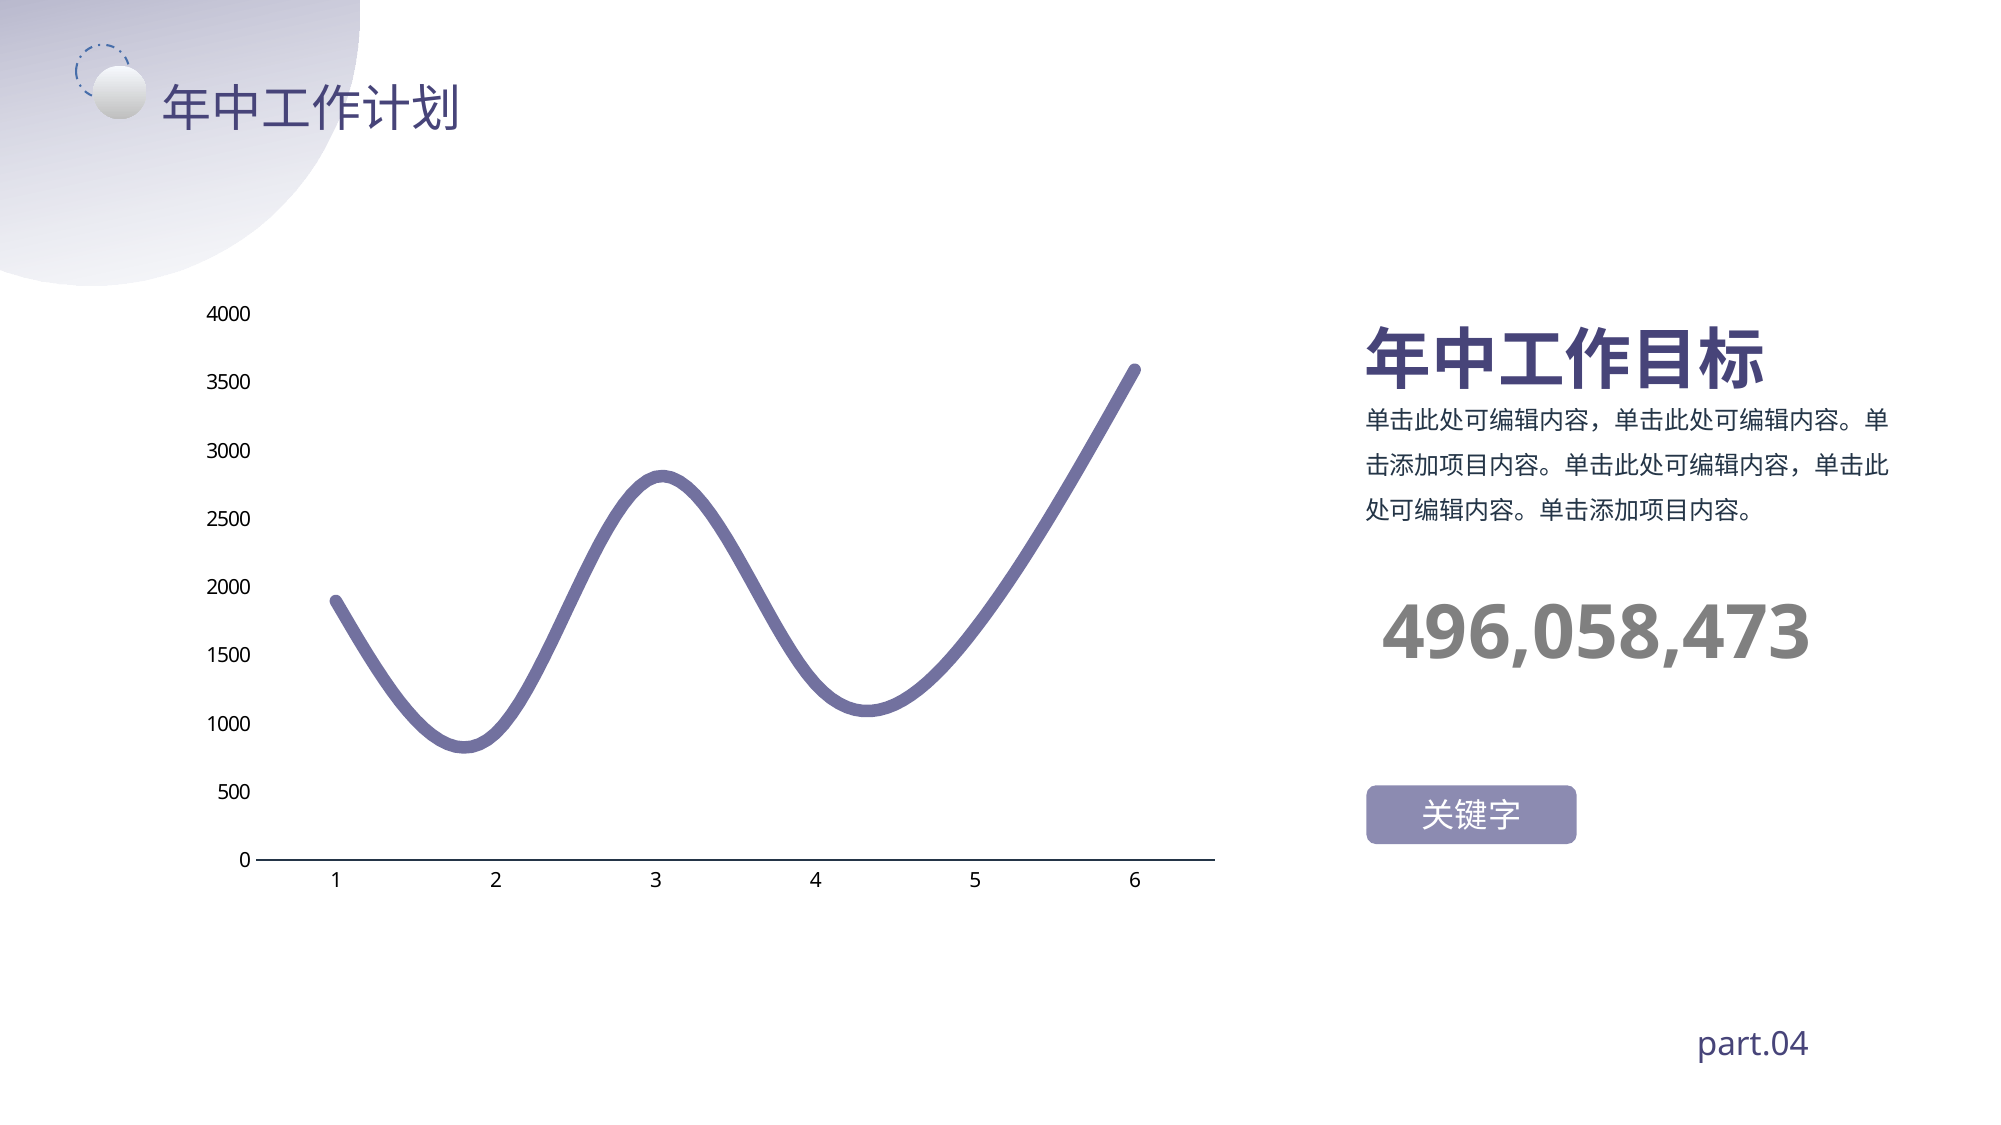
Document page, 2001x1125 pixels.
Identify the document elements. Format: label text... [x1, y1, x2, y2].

text_box [75, 43, 130, 97]
chart [185, 287, 1236, 906]
text_box 年中工作计划 [146, 39, 625, 145]
text_box [92, 64, 146, 120]
text_box 496,058,473 [1368, 576, 1827, 681]
text_box part.04 [1682, 994, 1916, 1070]
text_box 关键字 [1365, 784, 1578, 846]
text_box 单击此处可编辑内容，单击此处可编辑内容。单击添加项目内容。单击此处可编辑内容，单击此处可编辑内容。单击添加项目内容。 [1351, 383, 1908, 532]
text_box 年中工作目标 [1351, 277, 1819, 397]
text_box [0, 0, 361, 287]
